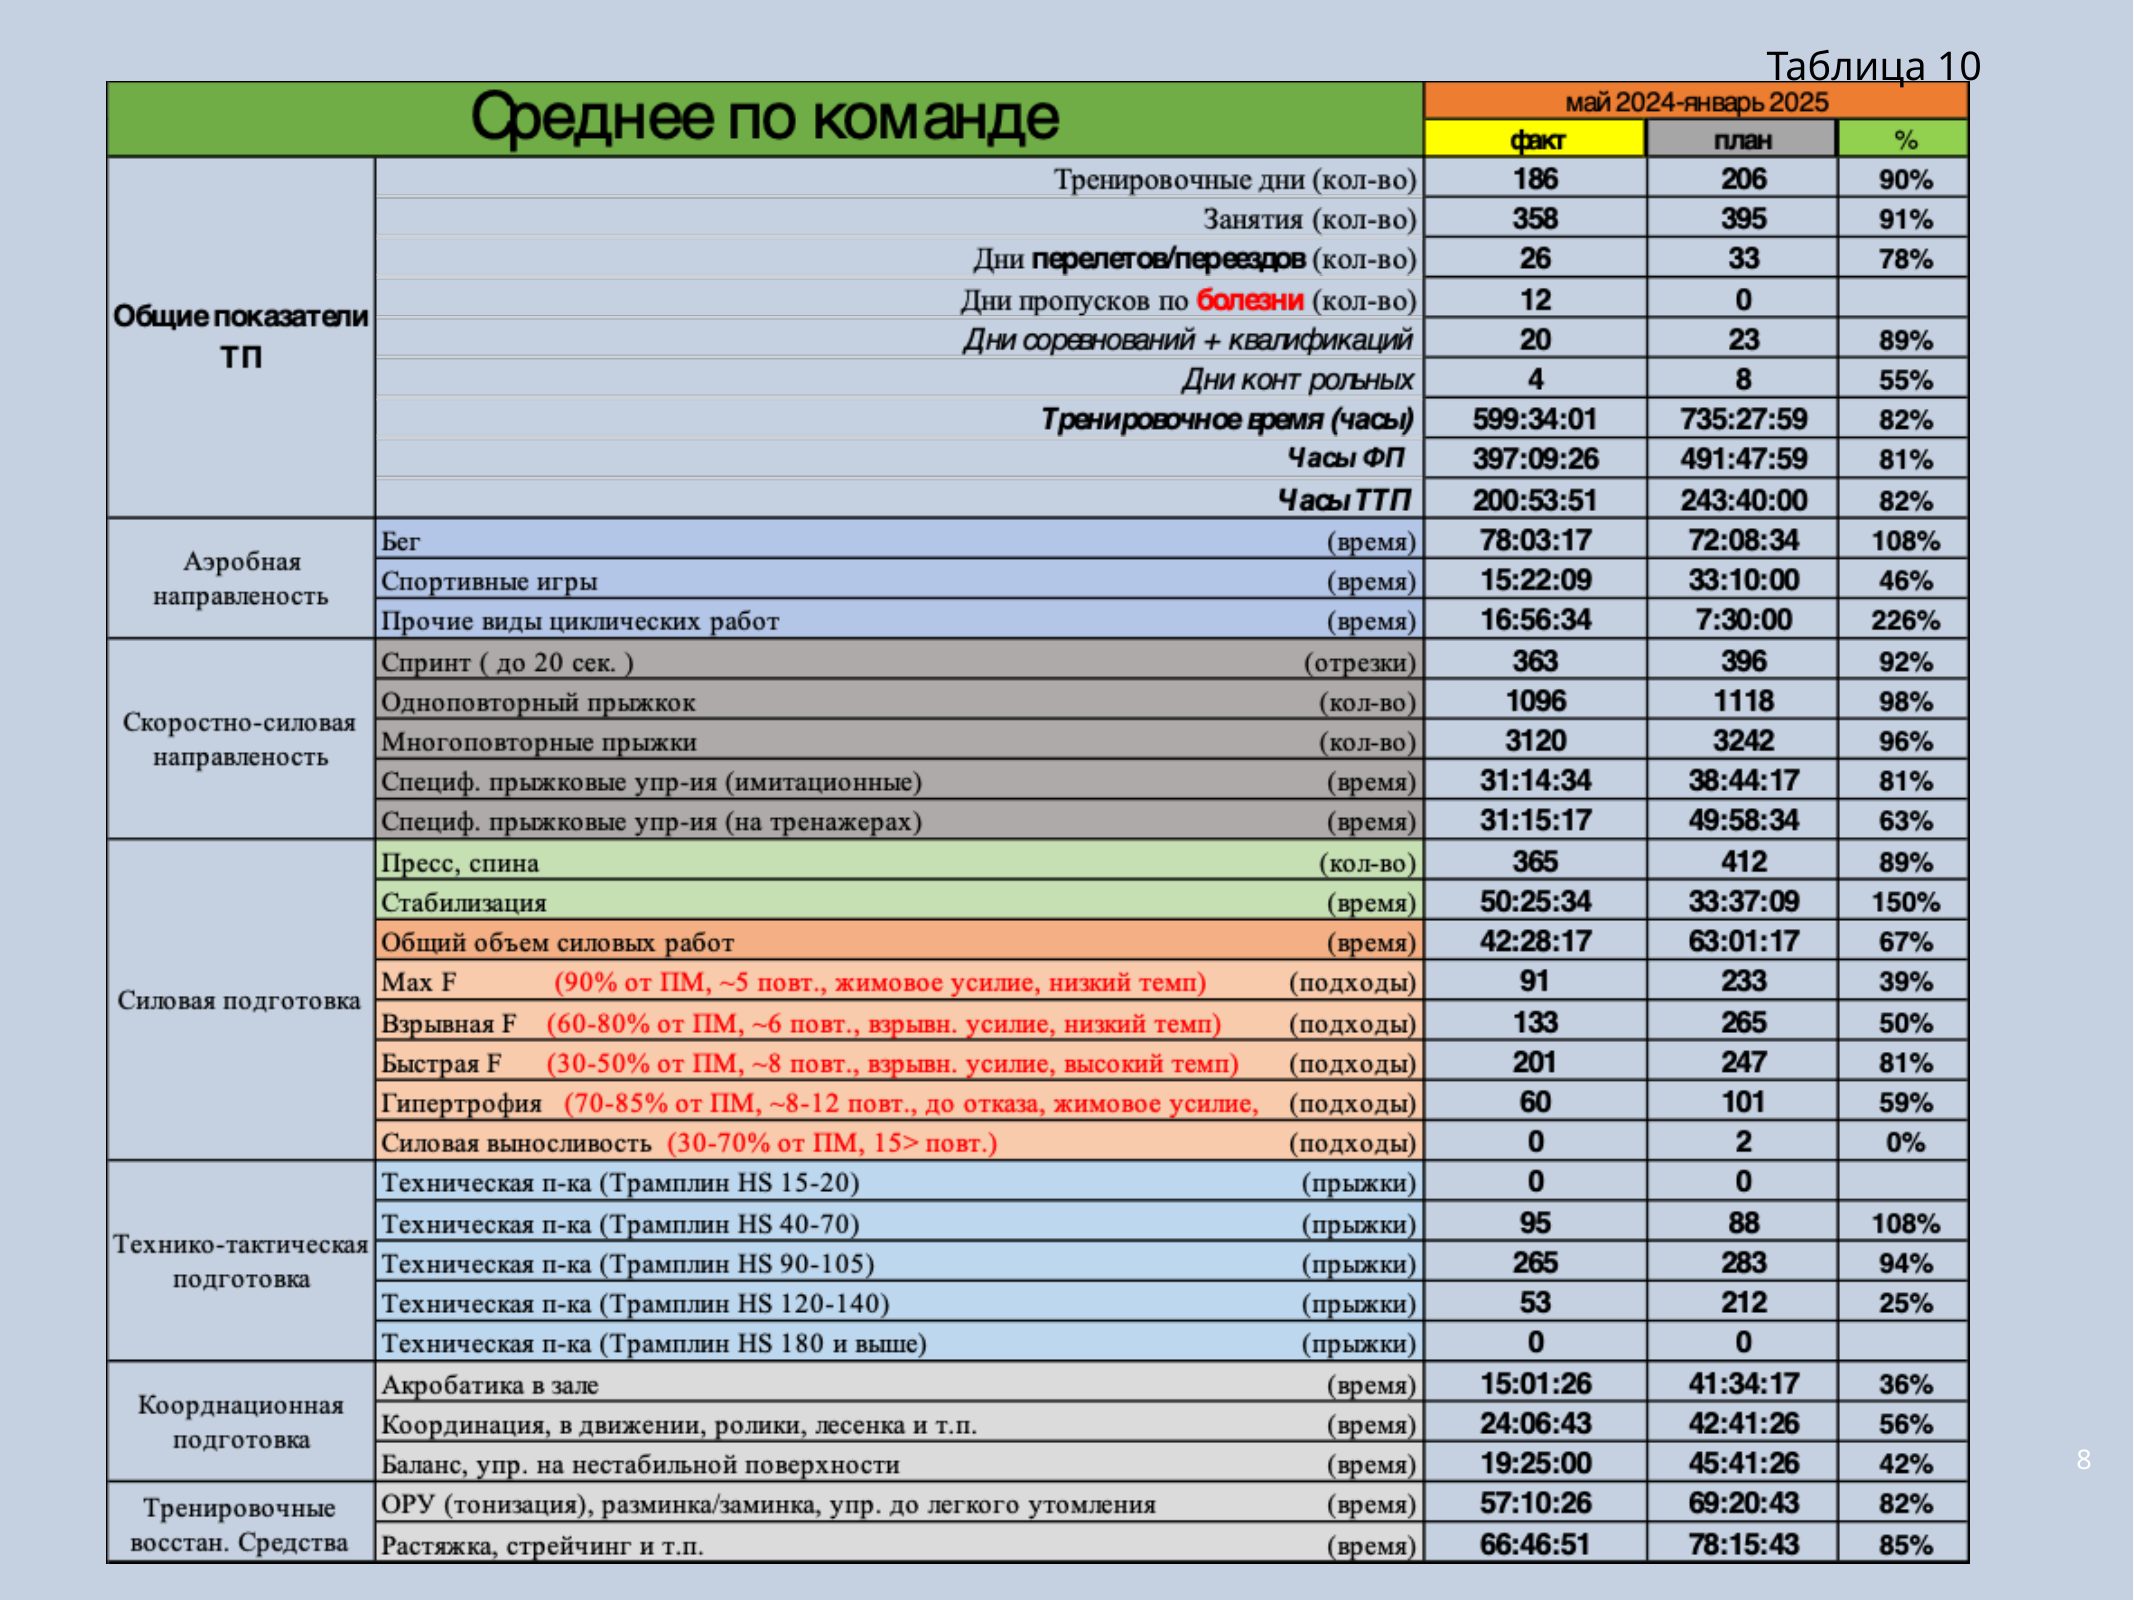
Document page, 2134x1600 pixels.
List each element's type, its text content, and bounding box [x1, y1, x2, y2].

slide_number 8 [2064, 1435, 2101, 1488]
picture [106, 81, 1970, 1565]
text_box Таблица 10 [1758, 32, 1991, 97]
